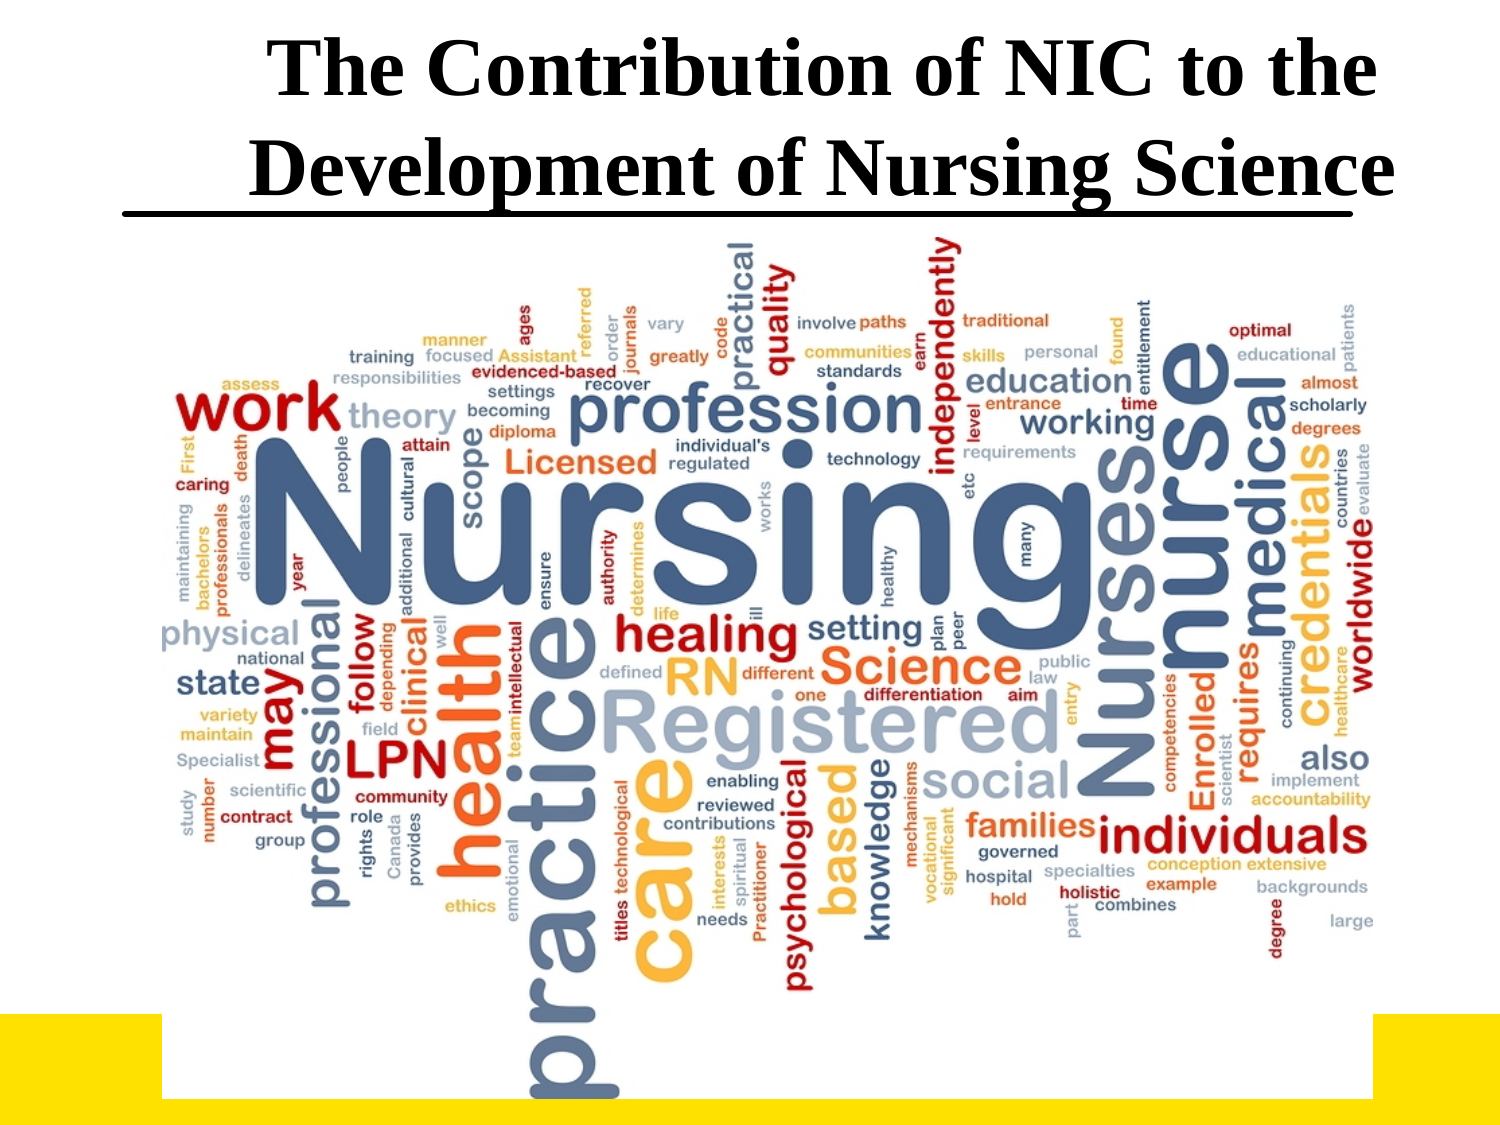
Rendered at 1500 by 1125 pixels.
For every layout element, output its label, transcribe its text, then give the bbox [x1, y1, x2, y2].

picture [162, 237, 1374, 1099]
title The Contribution of NIC to the Development of Nursing Science [210, 17, 1436, 206]
